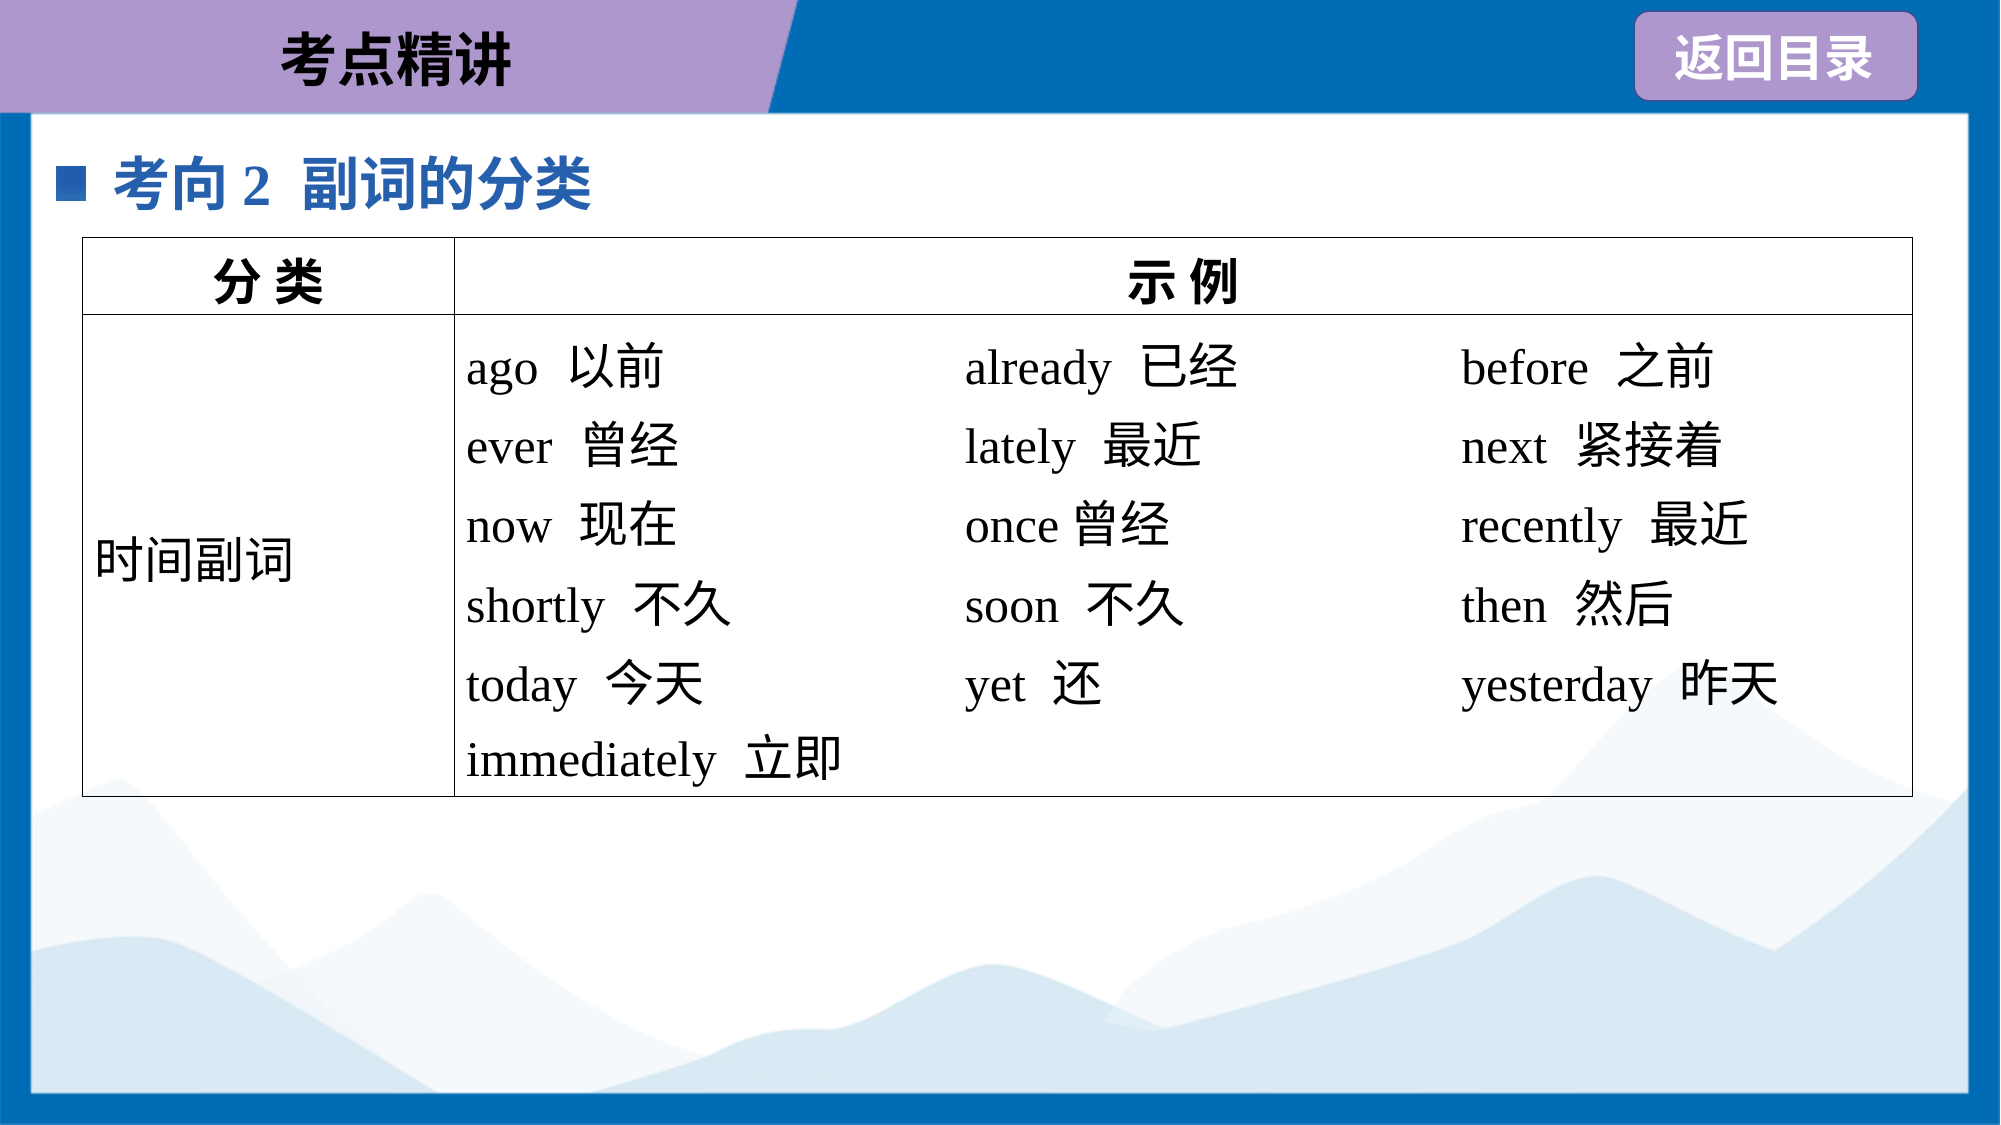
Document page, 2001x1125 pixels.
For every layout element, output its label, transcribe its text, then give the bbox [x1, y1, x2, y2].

table_header 分 类 [83, 238, 454, 314]
picture [0, 0, 2000, 1125]
text_box 考向2 副词的分类 [112, 146, 1917, 217]
table_cell 时间副词 [83, 315, 454, 796]
table_header 示 例 [455, 238, 1912, 314]
table_cell ago 以前 already 已经 before 之前 ever 曾经 lately 最近 next 紧接着 now 现在 once曾经 recently 最近 shortly 不久 soon 不久 then 然后 today 今天 yet 还 yesterday 昨天 immediately 立即 [455, 315, 1912, 796]
